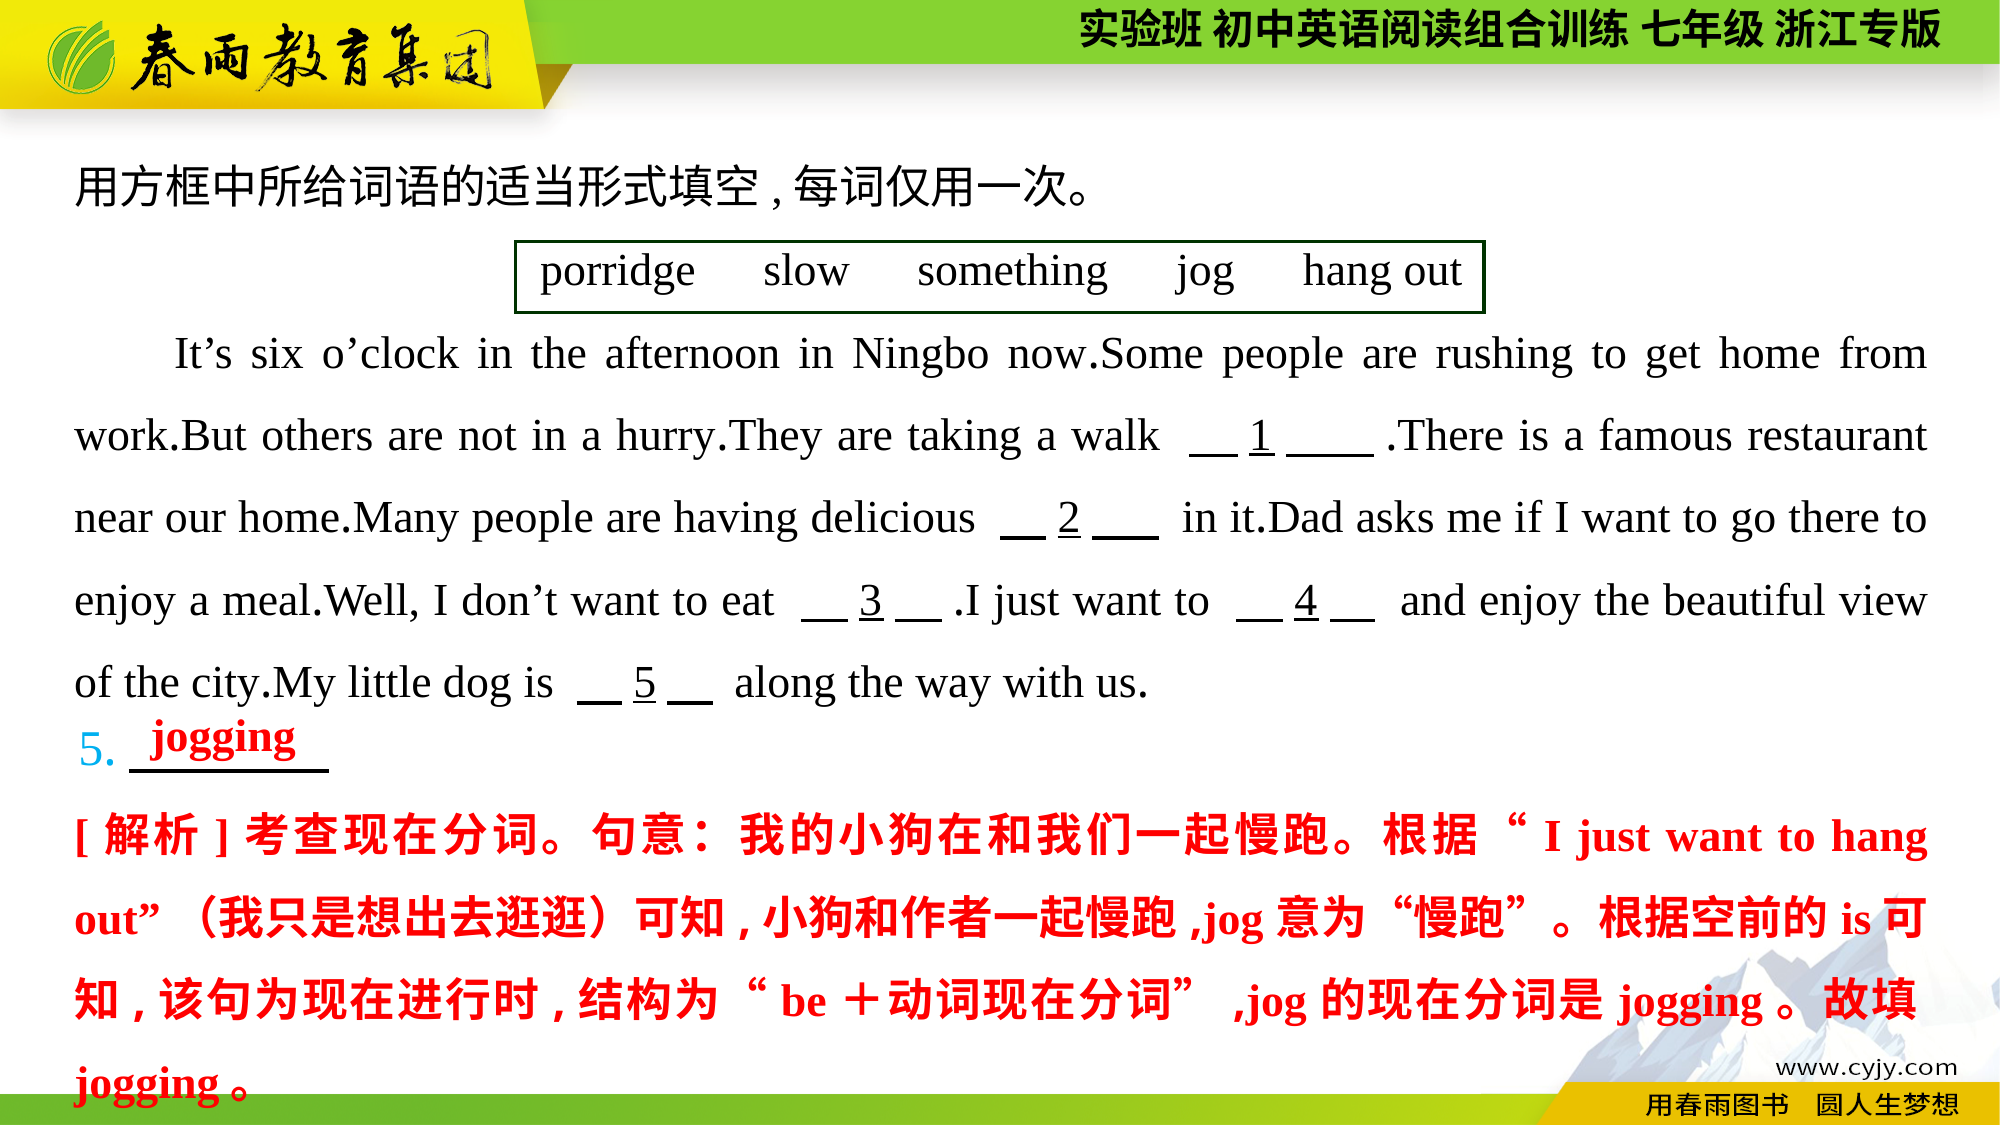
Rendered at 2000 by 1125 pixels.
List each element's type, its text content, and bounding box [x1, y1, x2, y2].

text_box [解析]考查现在分词。句意：我的小狗在和我们一起慢跑。根据“I just want to hang out”（我只是想出去逛逛）可知,小狗和作者一起慢跑,jog意为“慢跑”。根据空前的is可知,该句为现在进行时,结构为“be＋动词现在分词”,jog的现在分词是jogging。故填jogging。 [59, 770, 1944, 1116]
picture [0, 0, 2000, 1125]
text_box jogging [135, 698, 311, 768]
text_box [515, 241, 1485, 313]
text_box 5. [63, 708, 344, 770]
list 用方框中所给词语的适当形式填空,每词仅用一次。 porridge slow something jog hang out It’s six o’clock in the afternoon in Ningbo now.Some people are rushing to get home from work.But others are not in a hurry.They are taking a walk 1 .There is a famous restaurant near our home.Many people are having delicious 2 in it.Dad asks me if I want to go there to enjoy a meal.Well, I don’t want to eat 3 .I just want to 4 and enjoy the beautiful view of the city.My little dog is 5 along the way with us. [59, 122, 1944, 711]
